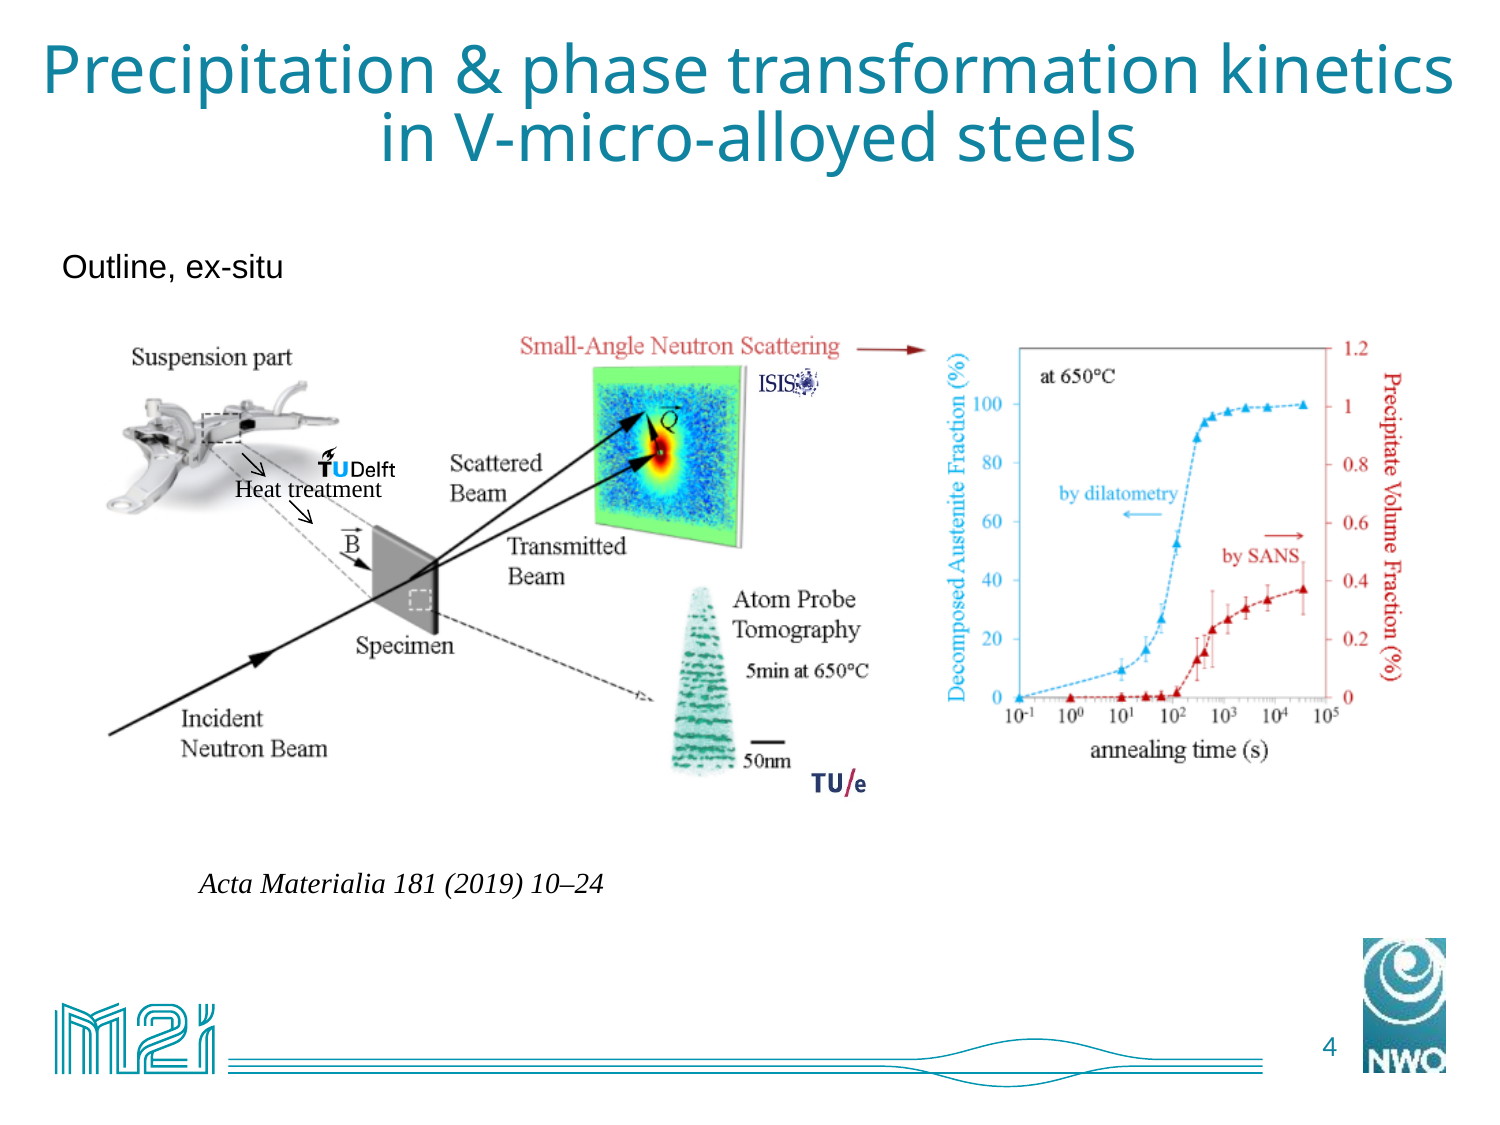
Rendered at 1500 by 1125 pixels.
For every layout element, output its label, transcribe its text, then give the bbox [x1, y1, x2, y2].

slide_number 4 [1272, 1015, 1344, 1075]
text_box Outline, ex-situ [47, 237, 300, 293]
text_box Acta Materialia 181 (2019) 10–24 [184, 857, 653, 907]
text_box Precipitation & phase transformation kinetics in V-micro-alloyed steels [0, 83, 1500, 175]
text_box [88, 303, 1418, 813]
picture [1363, 938, 1446, 1073]
